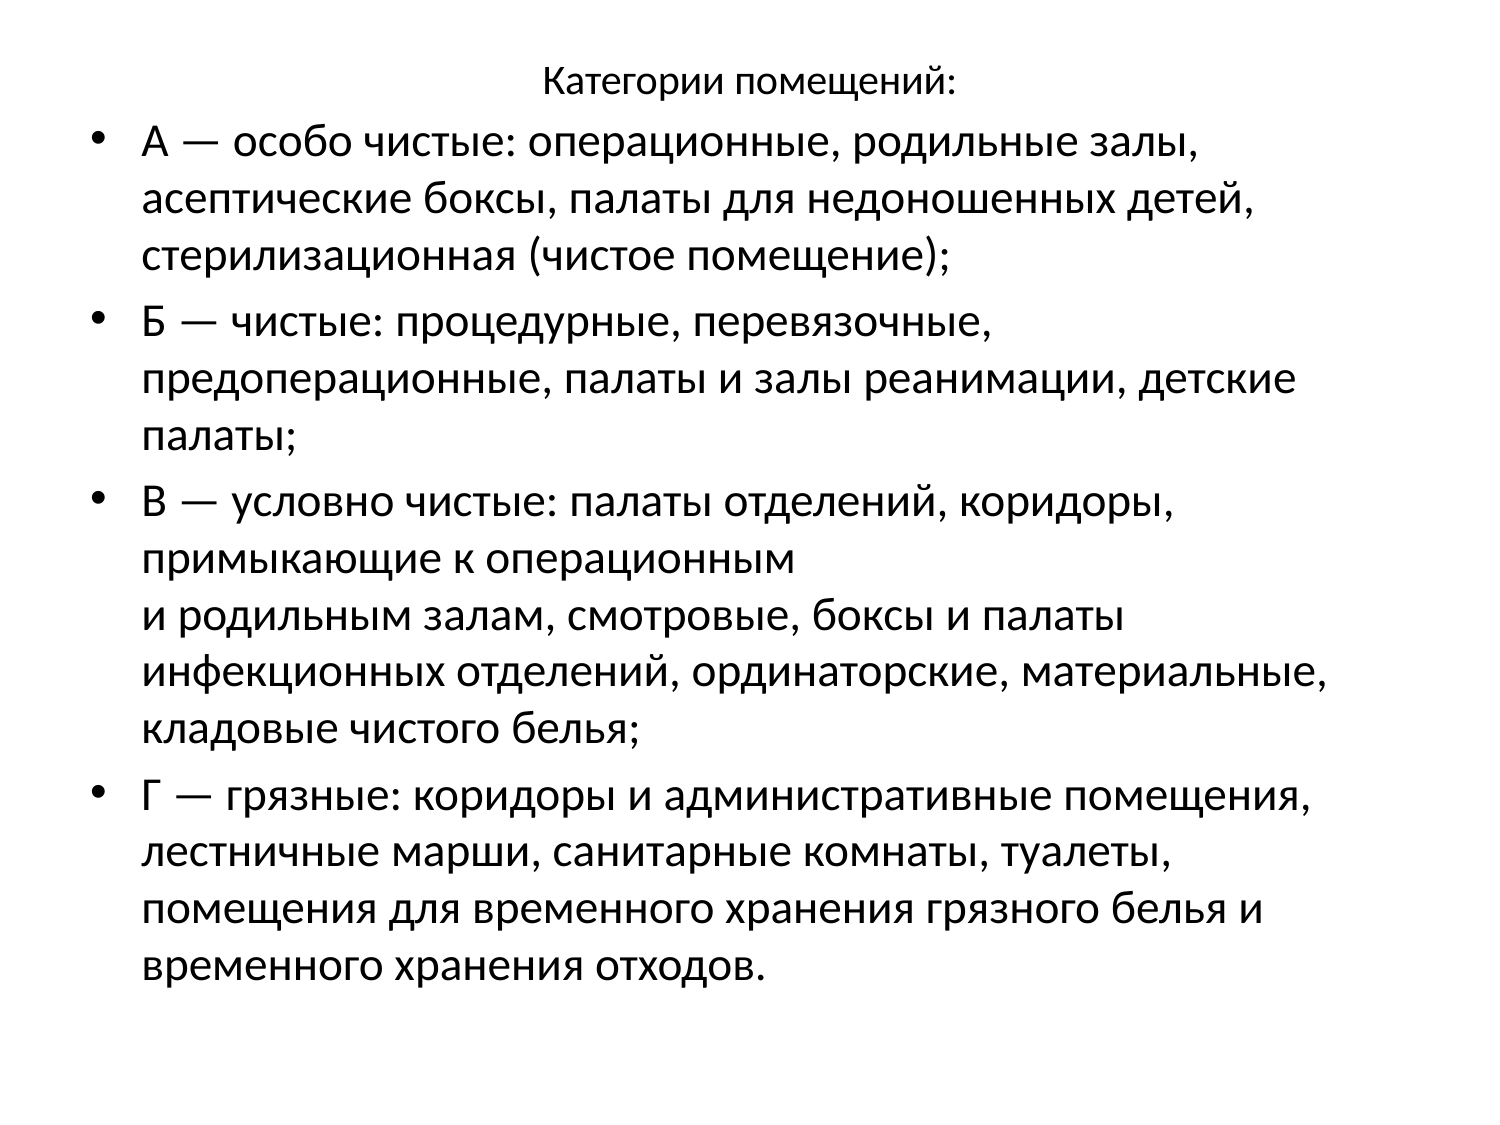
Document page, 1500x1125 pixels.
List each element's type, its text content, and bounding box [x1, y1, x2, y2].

title Категории помещений: [75, 45, 1425, 101]
list А — особо чистые: операционные, родильные залы, асептические боксы, палаты для недоношенных детей, стерилизационная (чистое помещение); Б — чистые: процедурные, перевязочные, предоперационные, палаты и залы реанимации, детские палаты; В — условно чистые: палаты отделений, коридоры, примыкающие к операционным и родильным залам, смотровые, боксы и палаты инфекционных отделений, ординаторские, материальные, кладовые чистого белья; Г — грязные: коридоры и административные помещения, лестничные марши, санитарные комнаты, туалеты, помещения для временного хранения грязного белья и временного хранения отходов. [75, 101, 1425, 1005]
